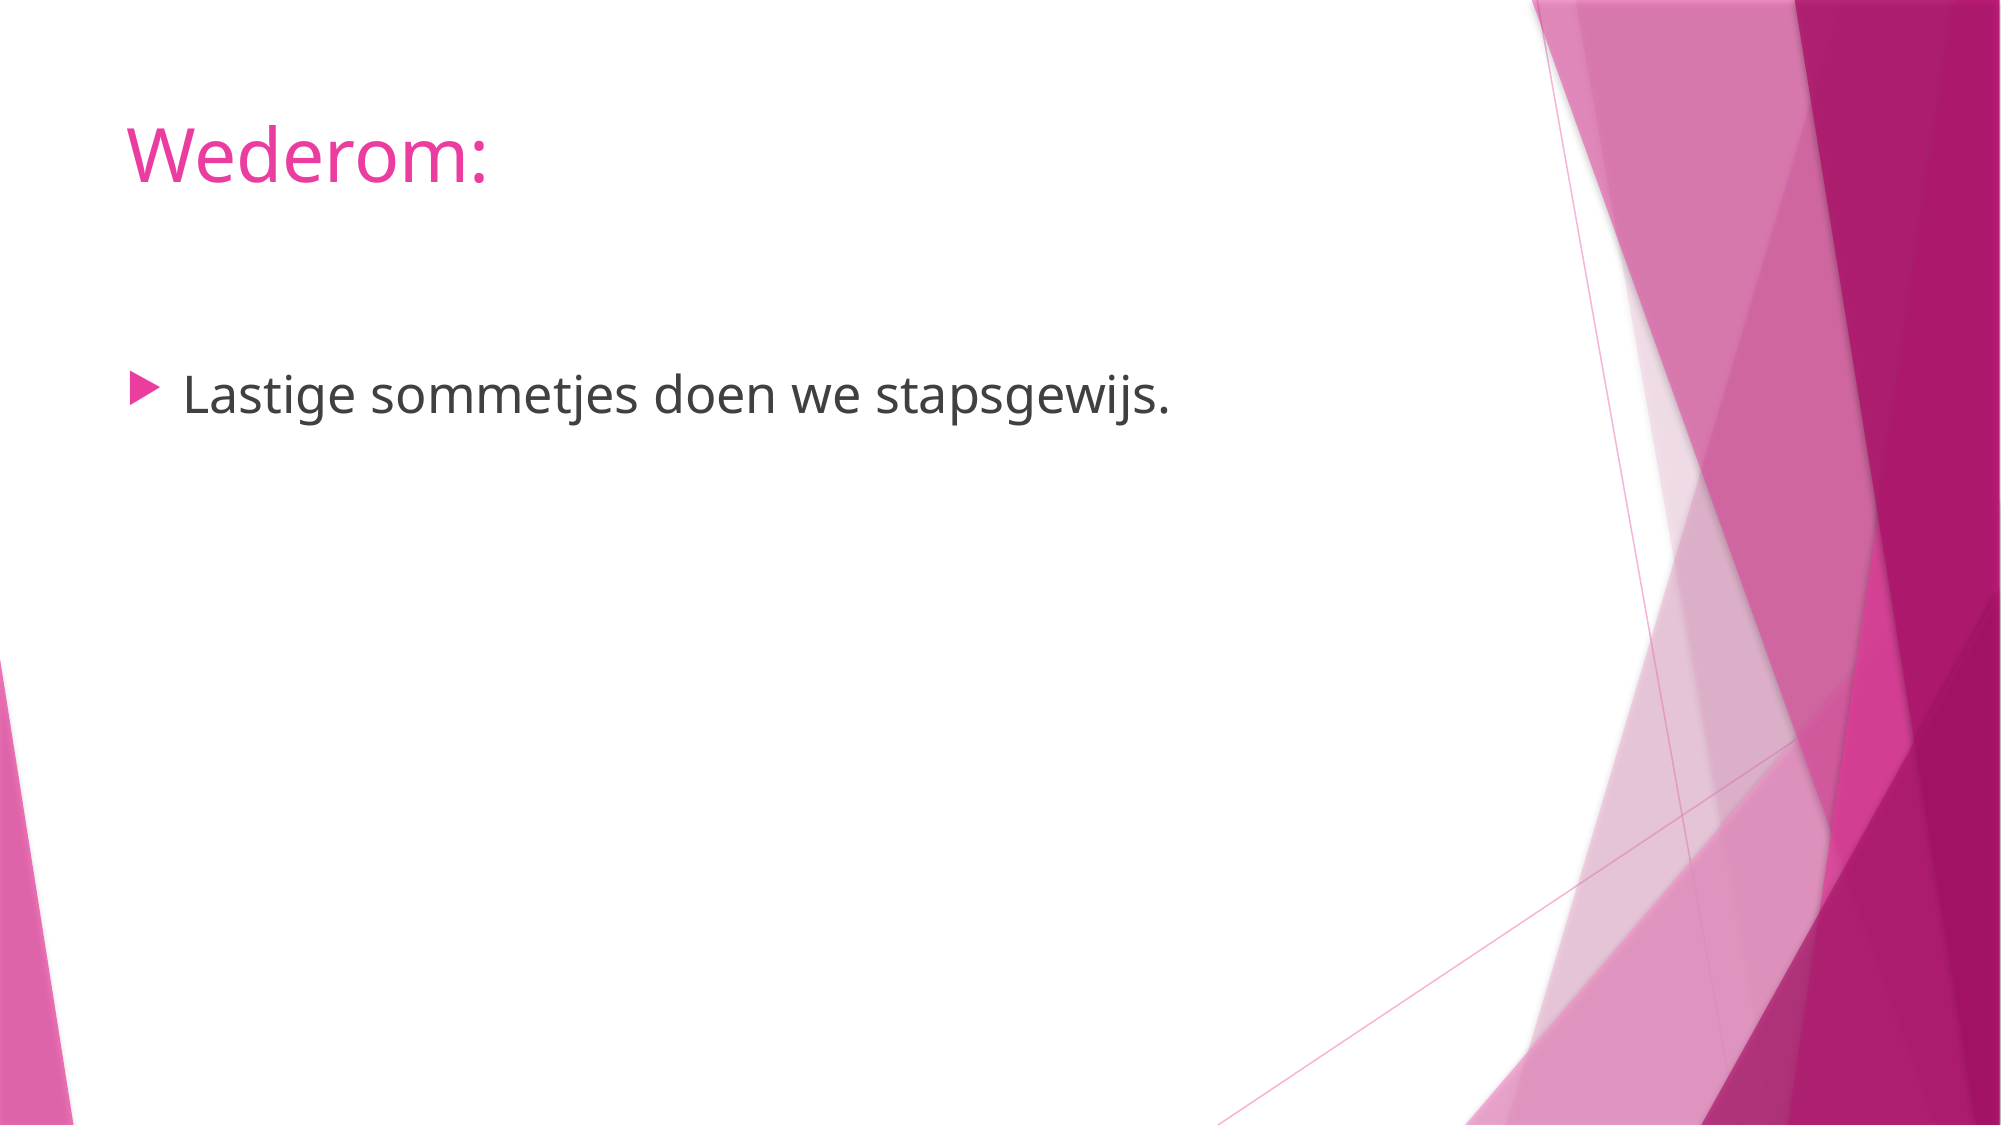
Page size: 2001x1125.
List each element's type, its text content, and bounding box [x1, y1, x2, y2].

title Wederom: [111, 99, 1522, 317]
list Lastige sommetjes doen we stapsgewijs. [111, 354, 1522, 992]
